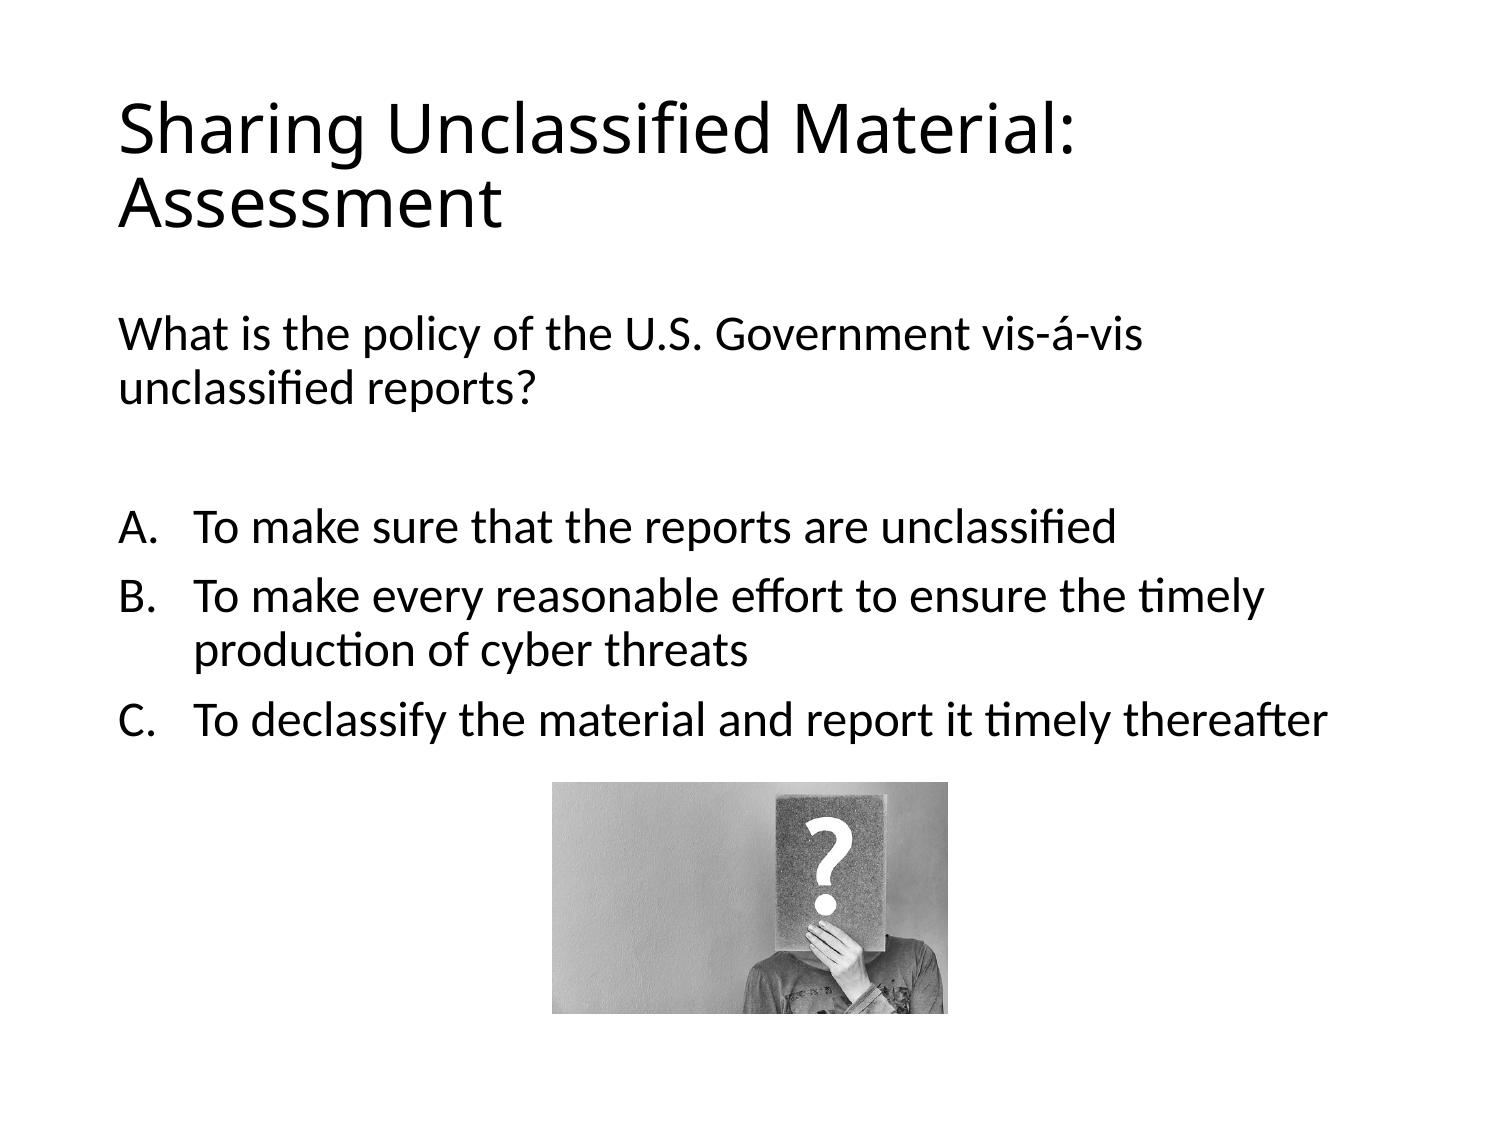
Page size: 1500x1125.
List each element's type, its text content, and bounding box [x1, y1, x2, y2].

list What is the policy of the U.S. Government vis-á-vis unclassified reports? To make sure that the reports are unclassified To make every reasonable effort to ensure the timely production of cyber threats To declassify the material and report it timely thereafter [102, 299, 1398, 1014]
title Sharing Unclassified Material: Assessment [102, 59, 1398, 278]
picture [552, 782, 948, 1014]
